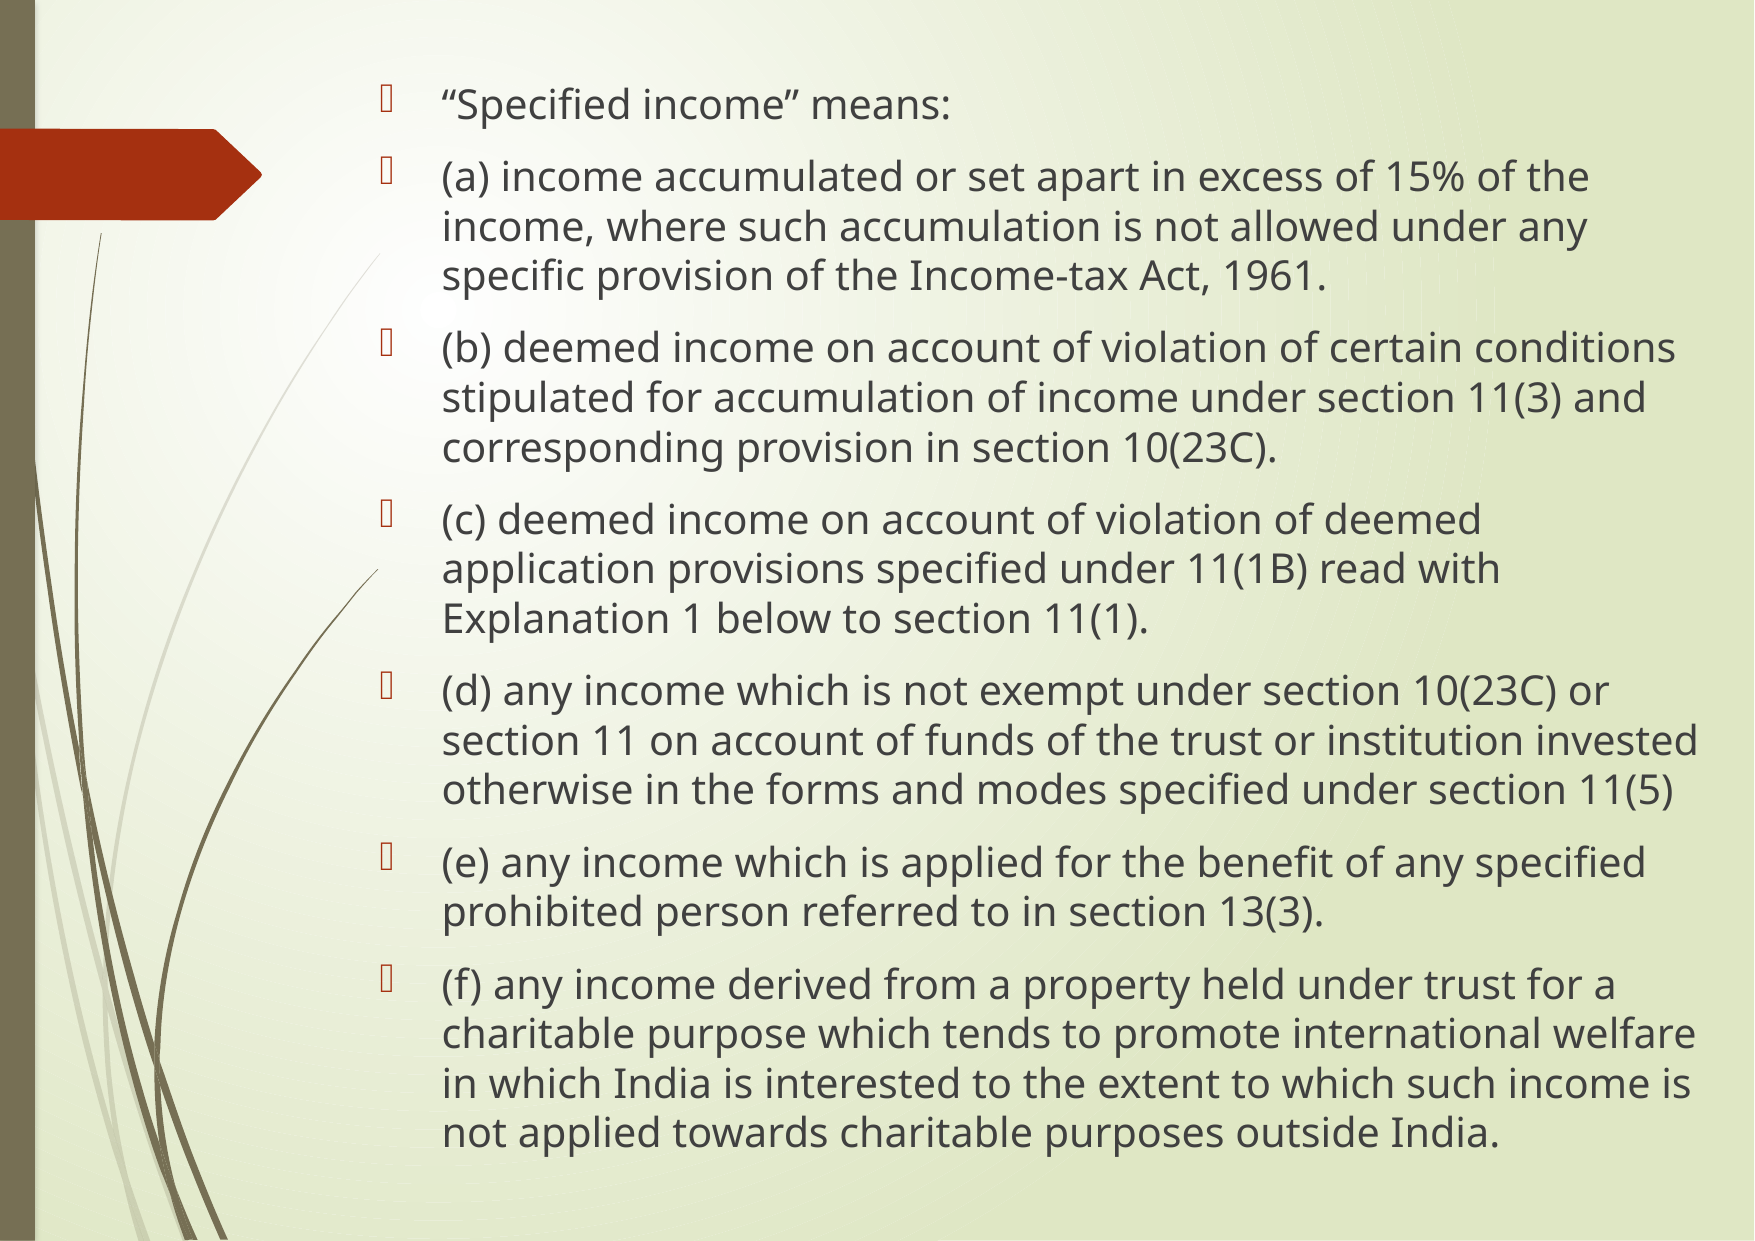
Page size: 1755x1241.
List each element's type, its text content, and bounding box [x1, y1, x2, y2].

list “Specified income” means: (a) income accumulated or set apart in excess of 15% of the income, where such accumulation is not allowed under any specific provision of the Income-tax Act, 1961. (b) deemed income on account of violation of certain conditions stipulated for accumulation of income under section 11(3) and corresponding provision in section 10(23C). (c) deemed income on account of violation of deemed application provisions specified under 11(1B) read with Explanation 1 below to section 11(1). (d) any income which is not exempt under section 10(23C) or section 11 on account of funds of the trust or institution invested otherwise in the forms and modes specified under section 11(5) (e) any income which is applied for the benefit of any specified prohibited person referred to in section 13(3). (f) any income derived from a property held under trust for a charitable purpose which tends to promote international welfare in which India is interested to the extent to which such income is not applied towards charitable purposes outside India. [364, 70, 1715, 1241]
